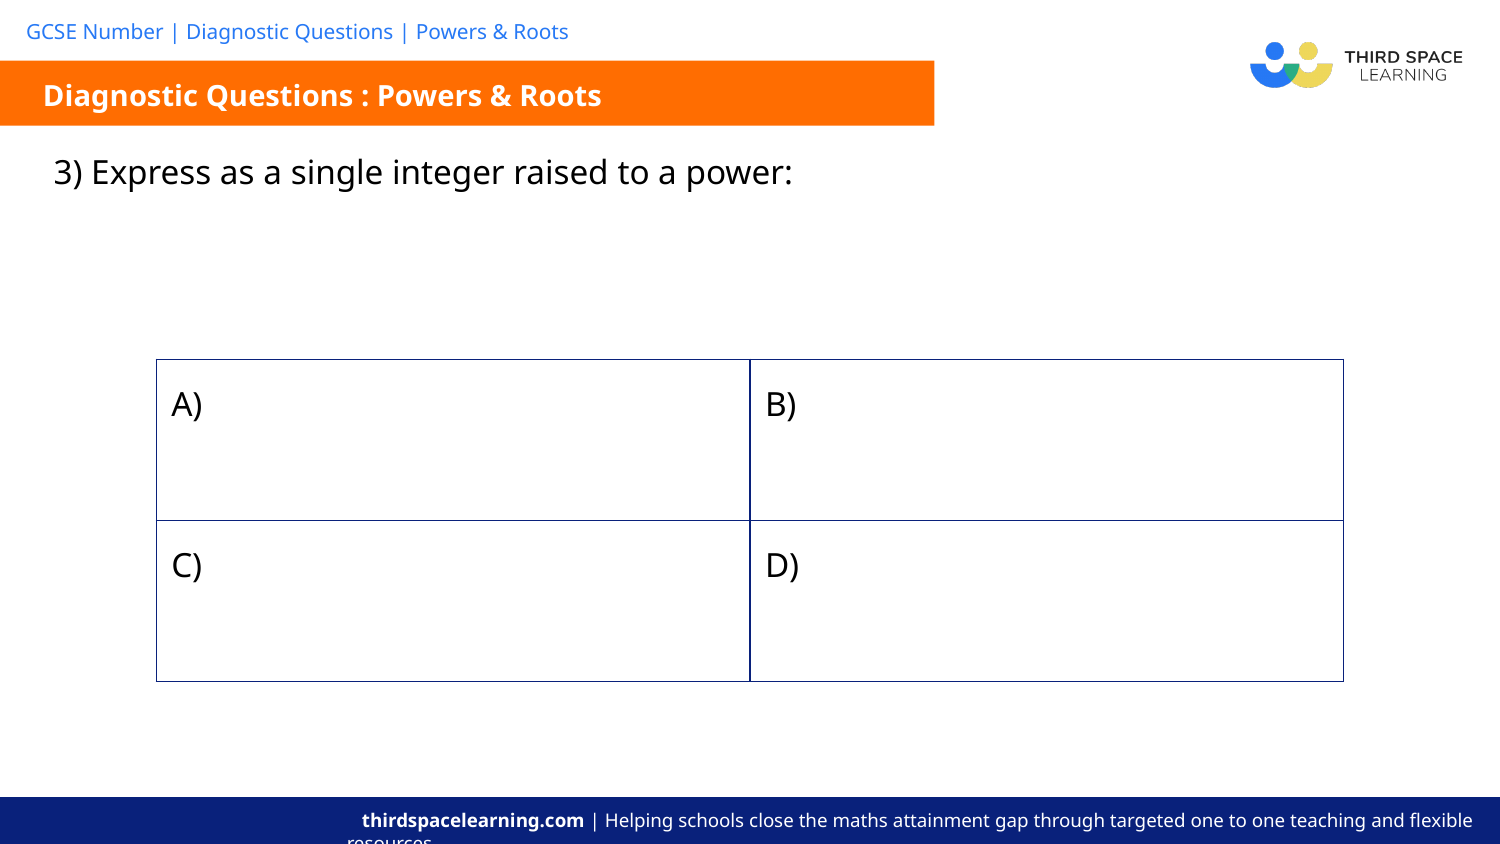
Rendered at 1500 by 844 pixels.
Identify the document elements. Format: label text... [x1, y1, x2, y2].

text_box Diagnostic Questions : Powers & Roots [27, 61, 778, 127]
picture [1250, 33, 1465, 99]
